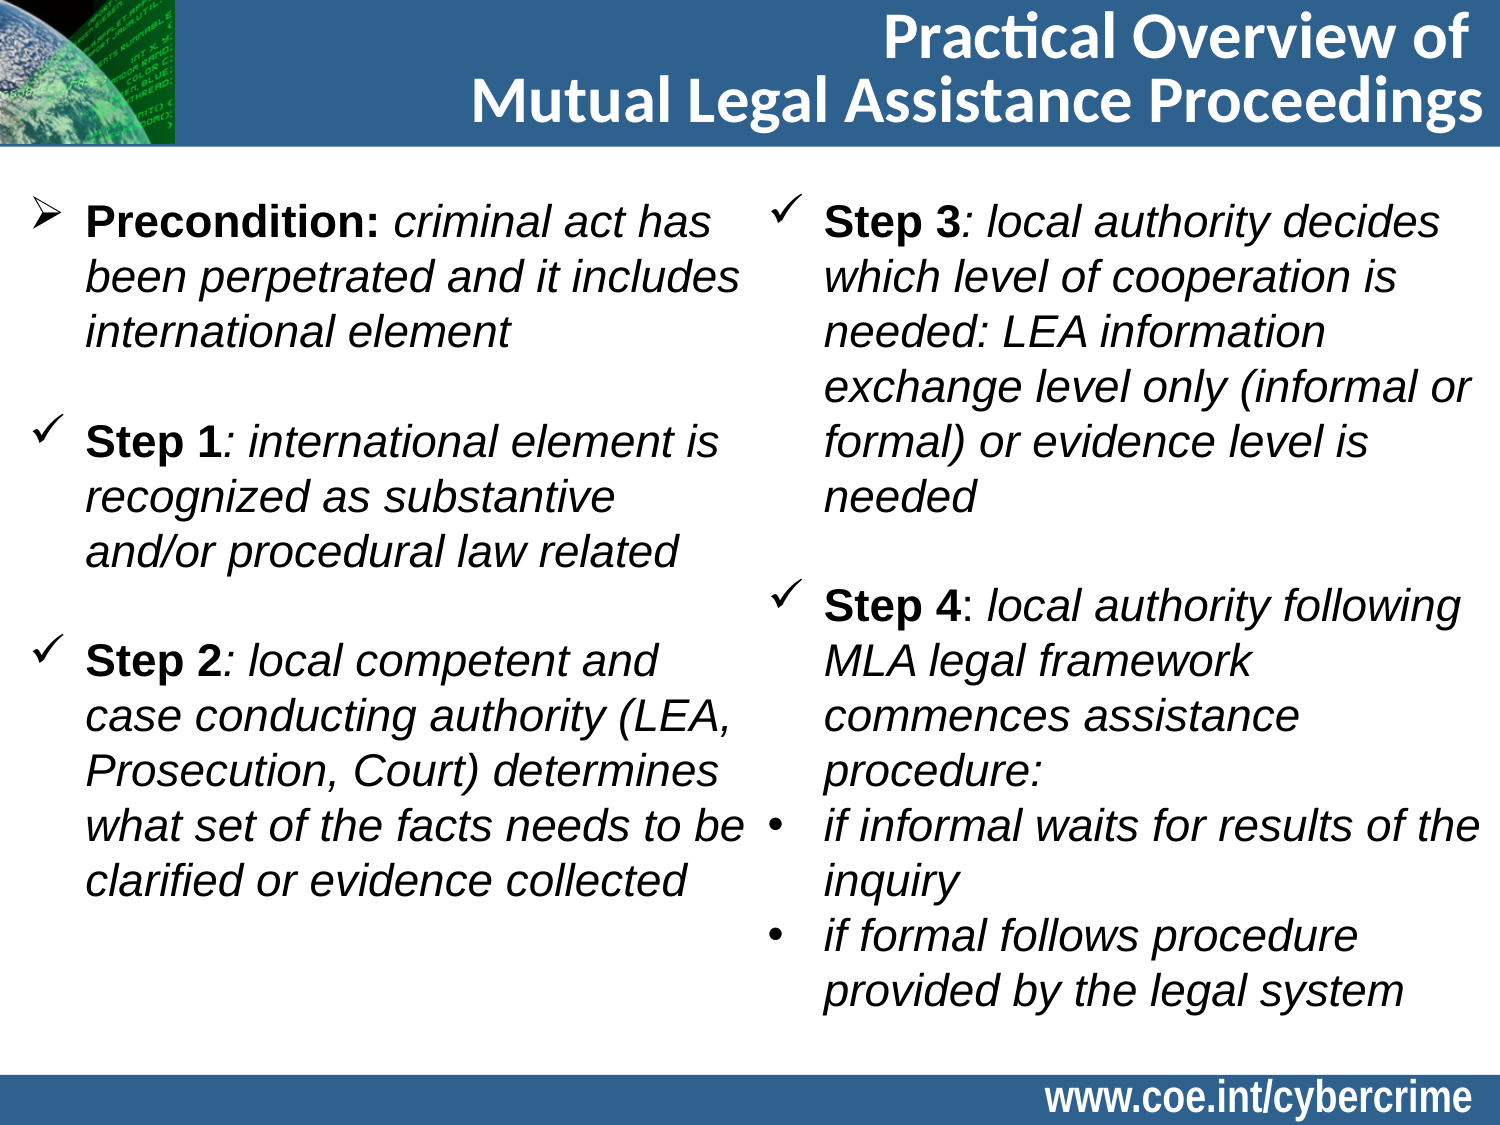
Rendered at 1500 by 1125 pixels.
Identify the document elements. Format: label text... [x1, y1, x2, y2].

text_box Step 3: local authority decides which level of cooperation is needed: LEA information exchange level only (informal or formal) or evidence level is needed Step 4: local authority following MLA legal framework commences assistance procedure: if informal waits for results of the inquiry if formal follows procedure provided by the legal system [752, 183, 1500, 1079]
text_box Practical Overview of Mutual Legal Assistance Proceedings [177, 0, 1500, 149]
text_box [0, 1073, 1030, 1125]
picture [0, 0, 175, 144]
text_box www.coe.int/cybercrime [1030, 1079, 1500, 1125]
text_box Precondition: criminal act has been perpetrated and it includes international element Step 1: international element is recognized as substantive and/or procedural law related Step 2: local competent and case conducting authority (LEA, Prosecution, Court) determines what set of the facts needs to be clarified or evidence collected [14, 183, 752, 969]
